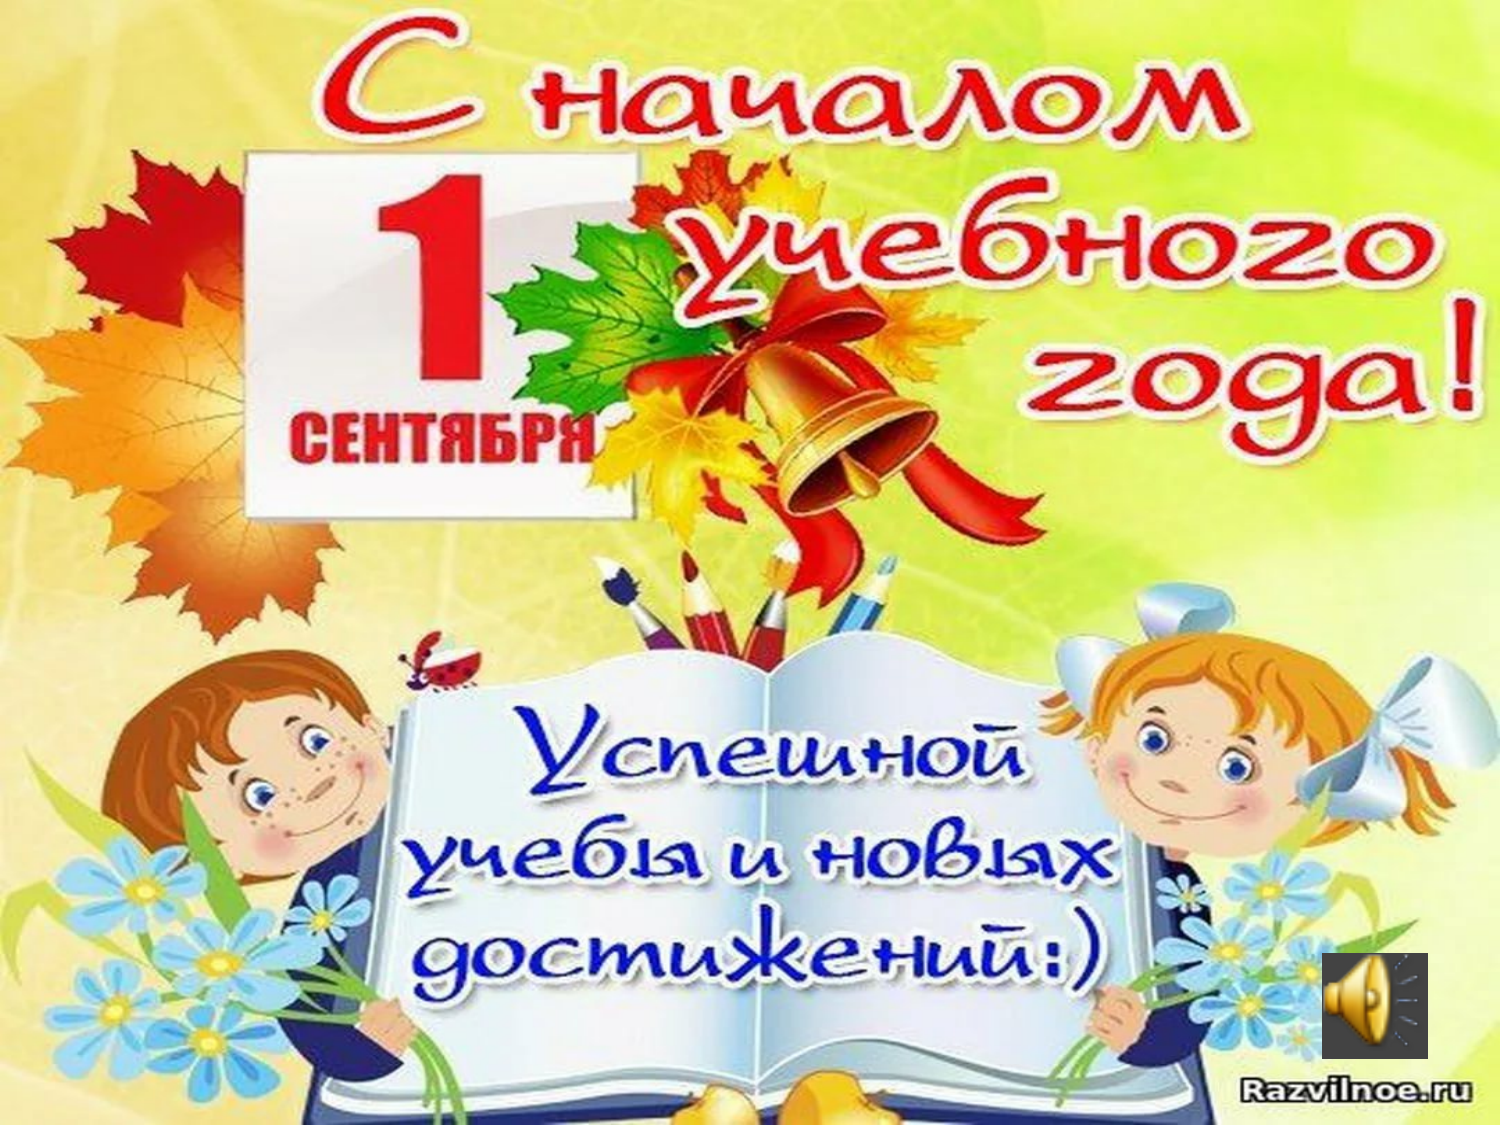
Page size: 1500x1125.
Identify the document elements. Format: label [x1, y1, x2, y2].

list [1321, 952, 1430, 1061]
picture [0, 0, 1500, 1125]
